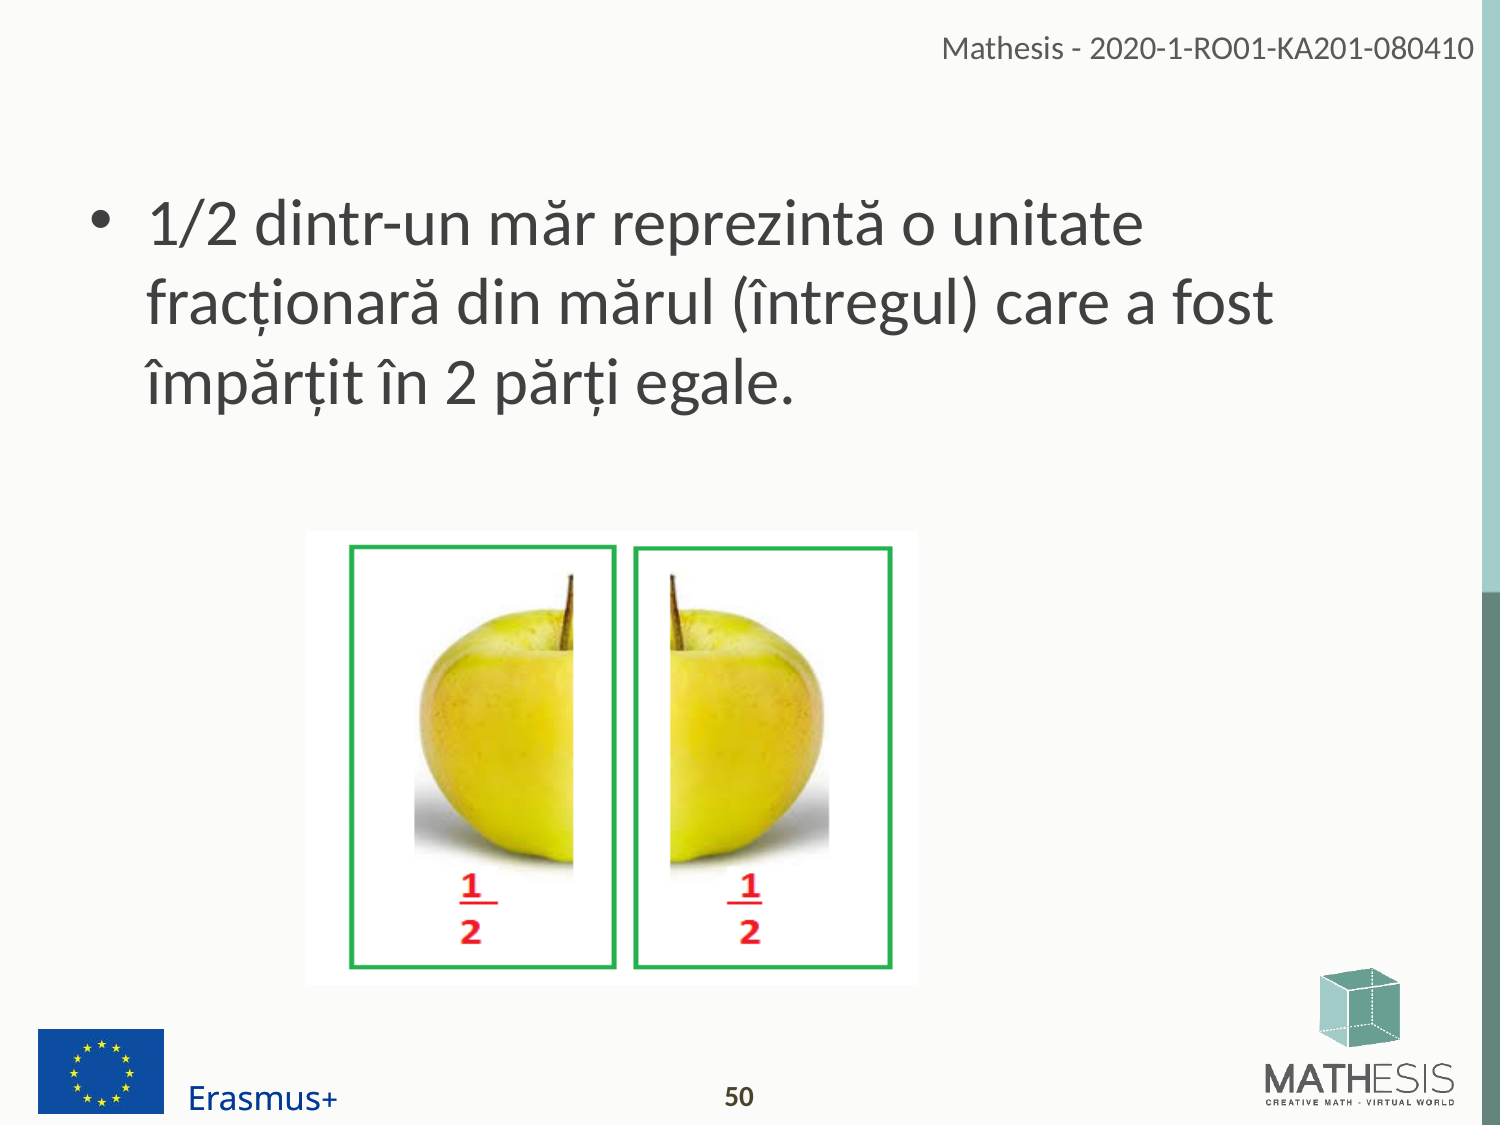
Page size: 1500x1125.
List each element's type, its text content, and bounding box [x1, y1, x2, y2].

list 1/2 dintr-un măr reprezintă o unitate fracționară din mărul (întregul) care a fost împărțit în 2 părți egale. [75, 171, 1425, 914]
picture [306, 531, 918, 985]
picture [38, 1029, 164, 1114]
